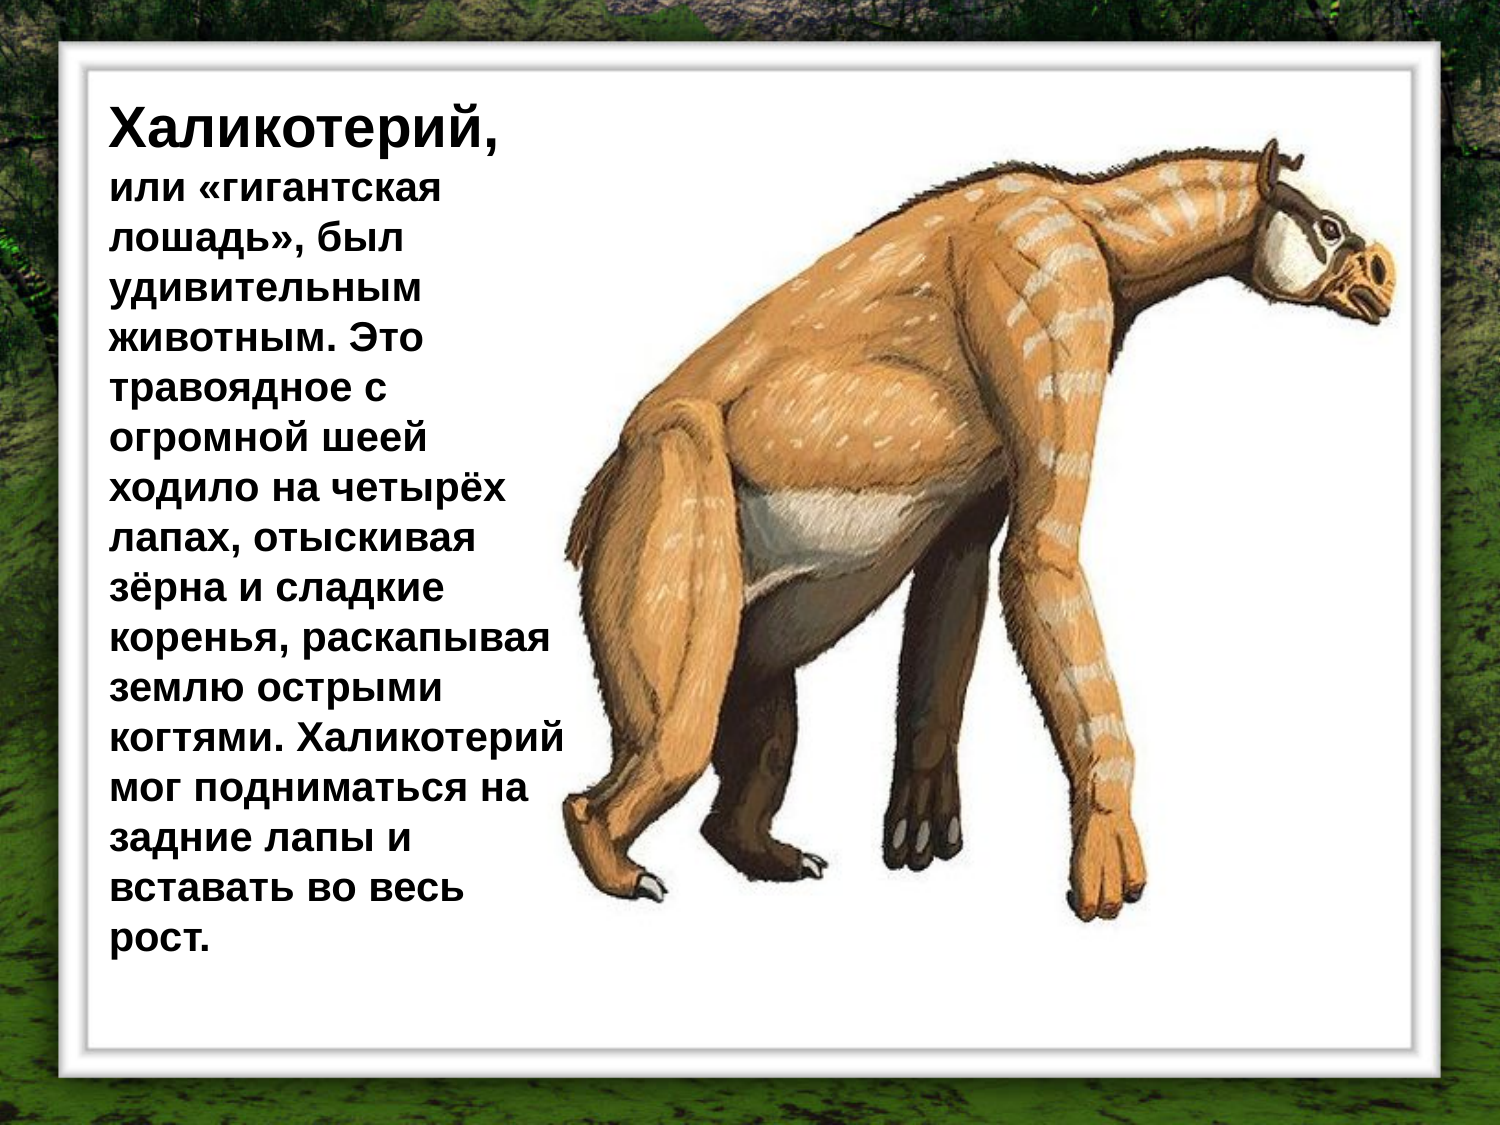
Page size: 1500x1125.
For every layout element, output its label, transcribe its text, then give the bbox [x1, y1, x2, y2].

list Халикотерий, или «гигантская лошадь», был удивительным животным. Это травоядное с огромной шеей ходило на четырёх лапах, отыскивая зёрна и сладкие коренья, раскапывая землю острыми когтями. Халикотерий мог подниматься на задние лапы и вставать во весь рост. [93, 81, 588, 1032]
picture [0, 0, 1500, 1125]
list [519, 128, 1407, 962]
